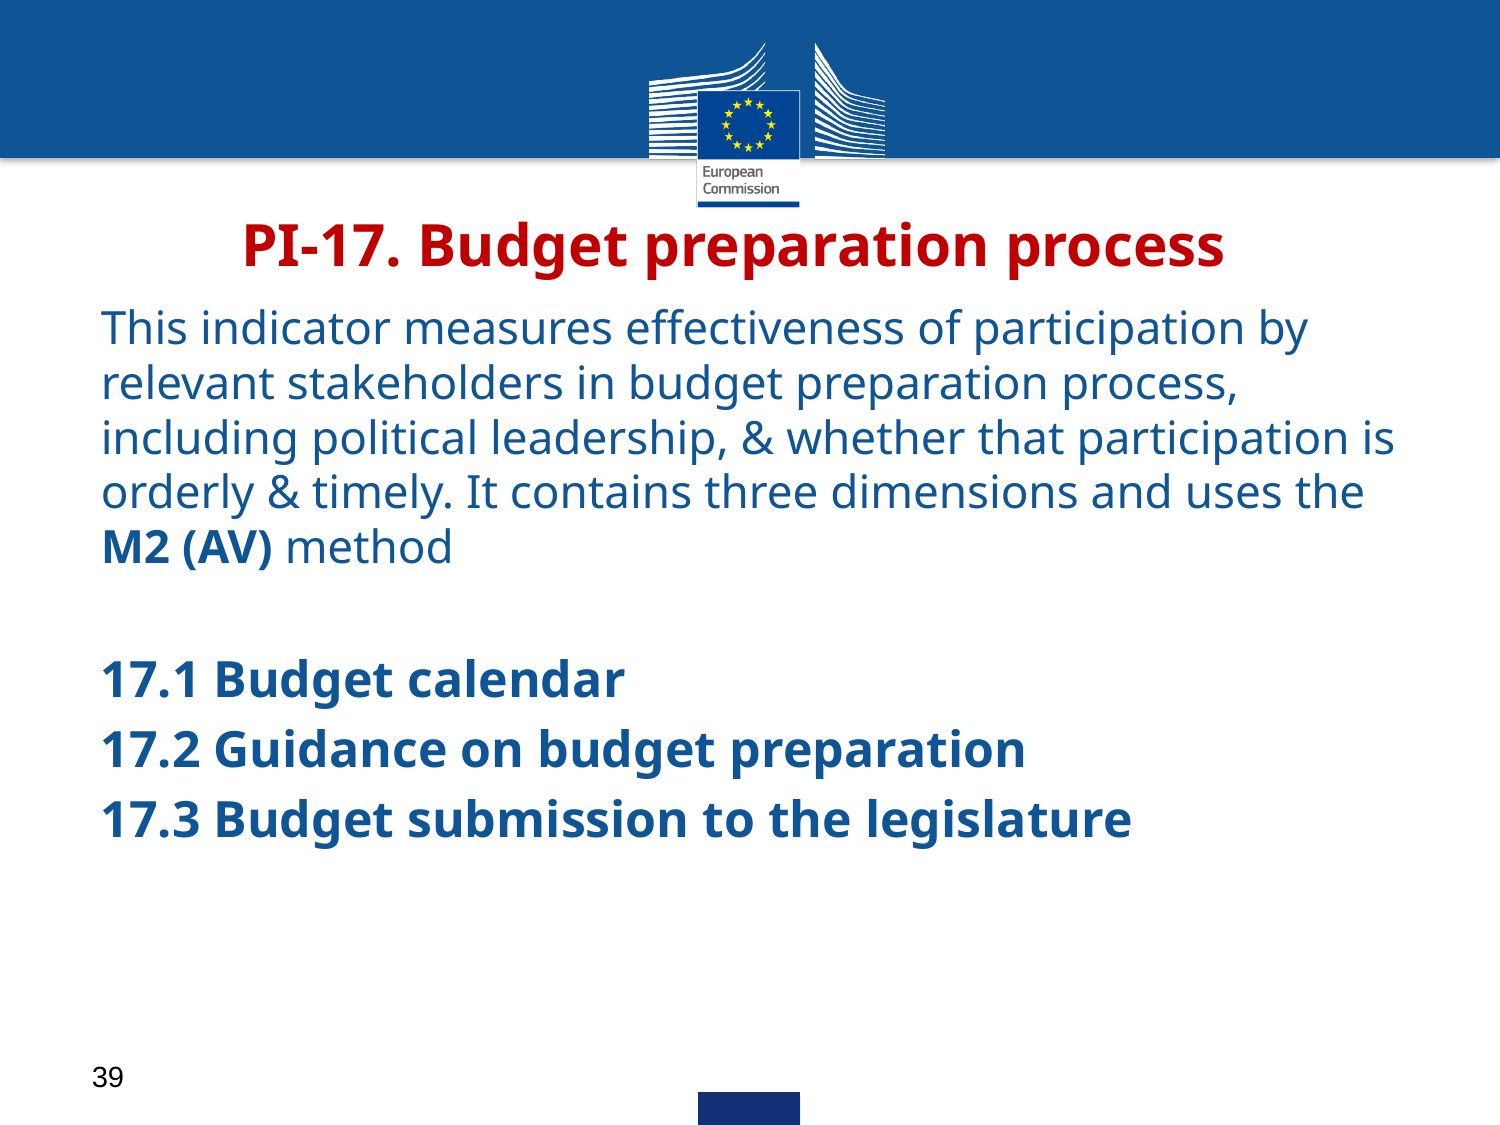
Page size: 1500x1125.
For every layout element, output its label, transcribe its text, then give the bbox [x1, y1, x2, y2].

title PI-17. Budget preparation process [0, 196, 1483, 291]
list This indicator measures effectiveness of participation by relevant stakeholders in budget preparation process, including political leadership, & whether that participation is orderly & timely. It contains three dimensions and uses the M2 (AV) method 17.1 Budget calendar 17.2 Guidance on budget preparation 17.3 Budget submission to the legislature [29, 290, 1425, 988]
slide_number 39 [76, 1022, 553, 1102]
picture [649, 42, 885, 196]
